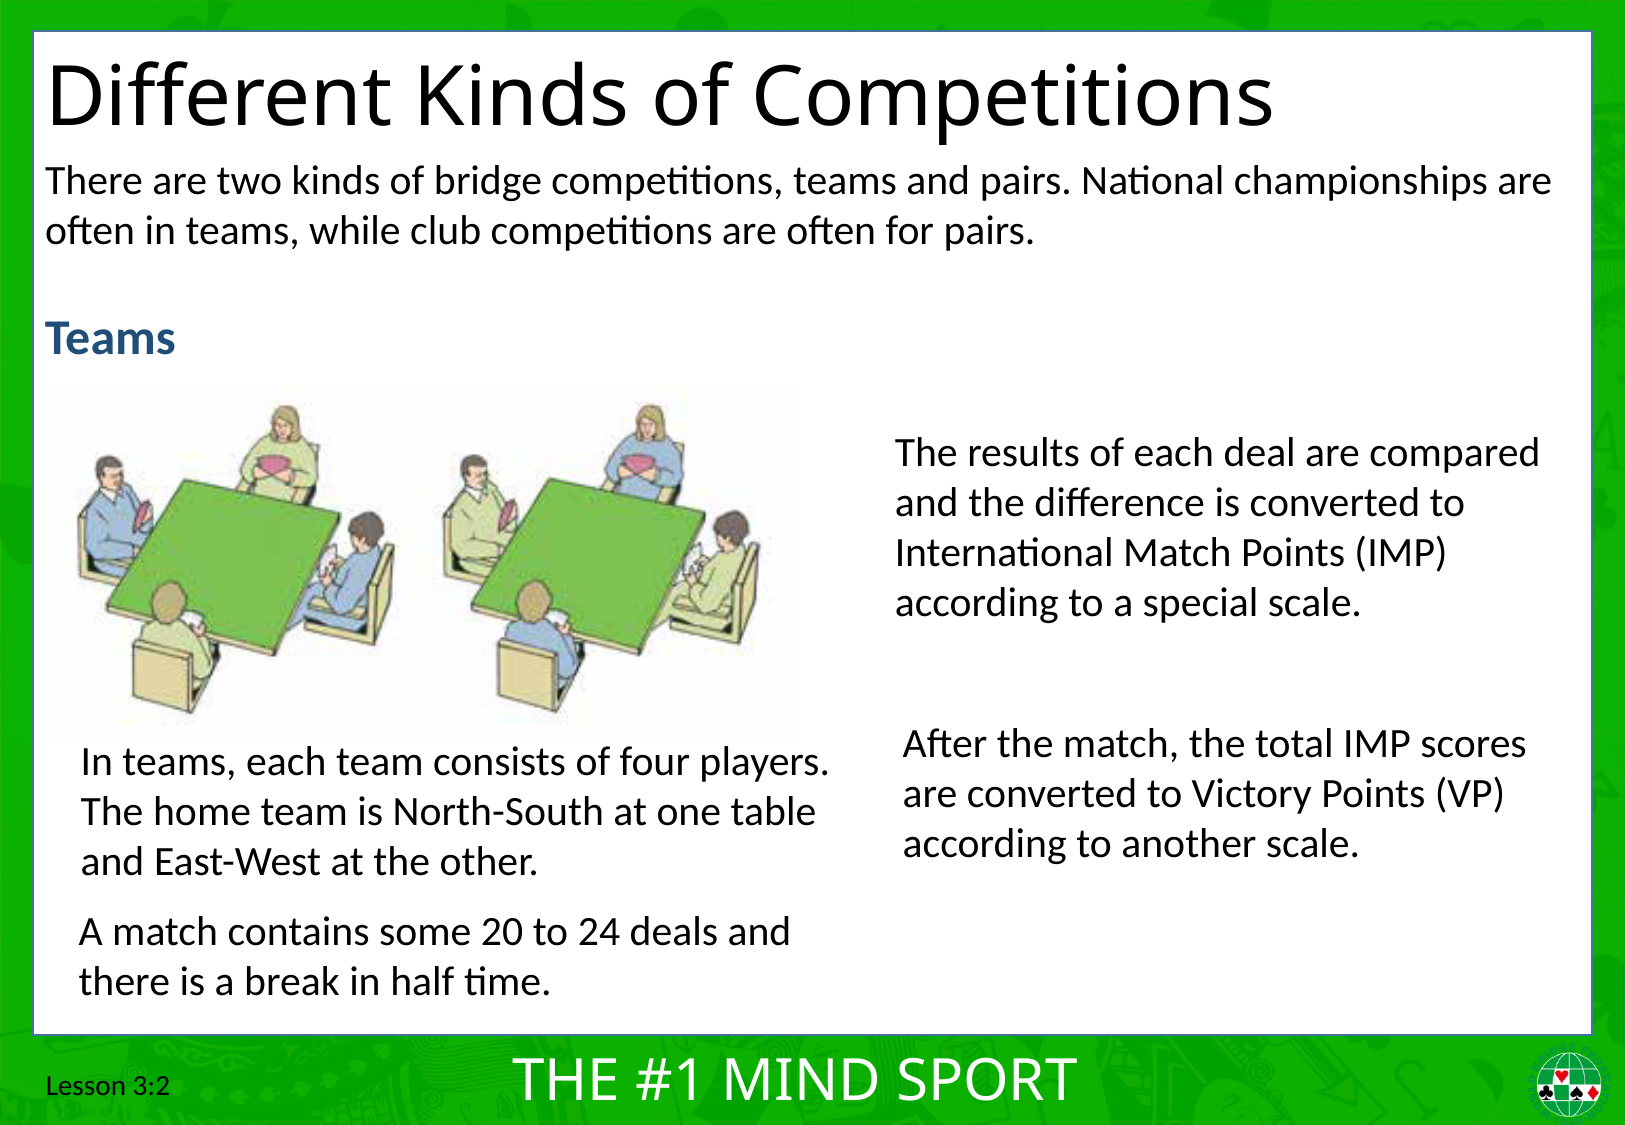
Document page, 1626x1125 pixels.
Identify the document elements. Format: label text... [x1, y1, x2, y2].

picture [0, 0, 1626, 1125]
text_box The results of each deal are compared and the difference is converted to International Match Points (IMP) according to a special scale. [880, 416, 1567, 637]
text_box A match contains some 20 to 24 deals and there is a break in half time. [63, 896, 842, 1015]
text_box In teams, each team consists of four players. The home team is North-South at one table and East-West at the other. [65, 726, 865, 897]
text_box After the match, the total IMP scores are converted to Victory Points (VP) according to another scale. [887, 708, 1559, 915]
text_box Teams [29, 296, 326, 356]
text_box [44, 385, 795, 740]
text_box There are two kinds of bridge competitions, teams and pairs. National championships are often in teams, while club competitions are often for pairs. [30, 145, 1581, 264]
title Different Kinds of Competitions [30, 38, 1432, 145]
